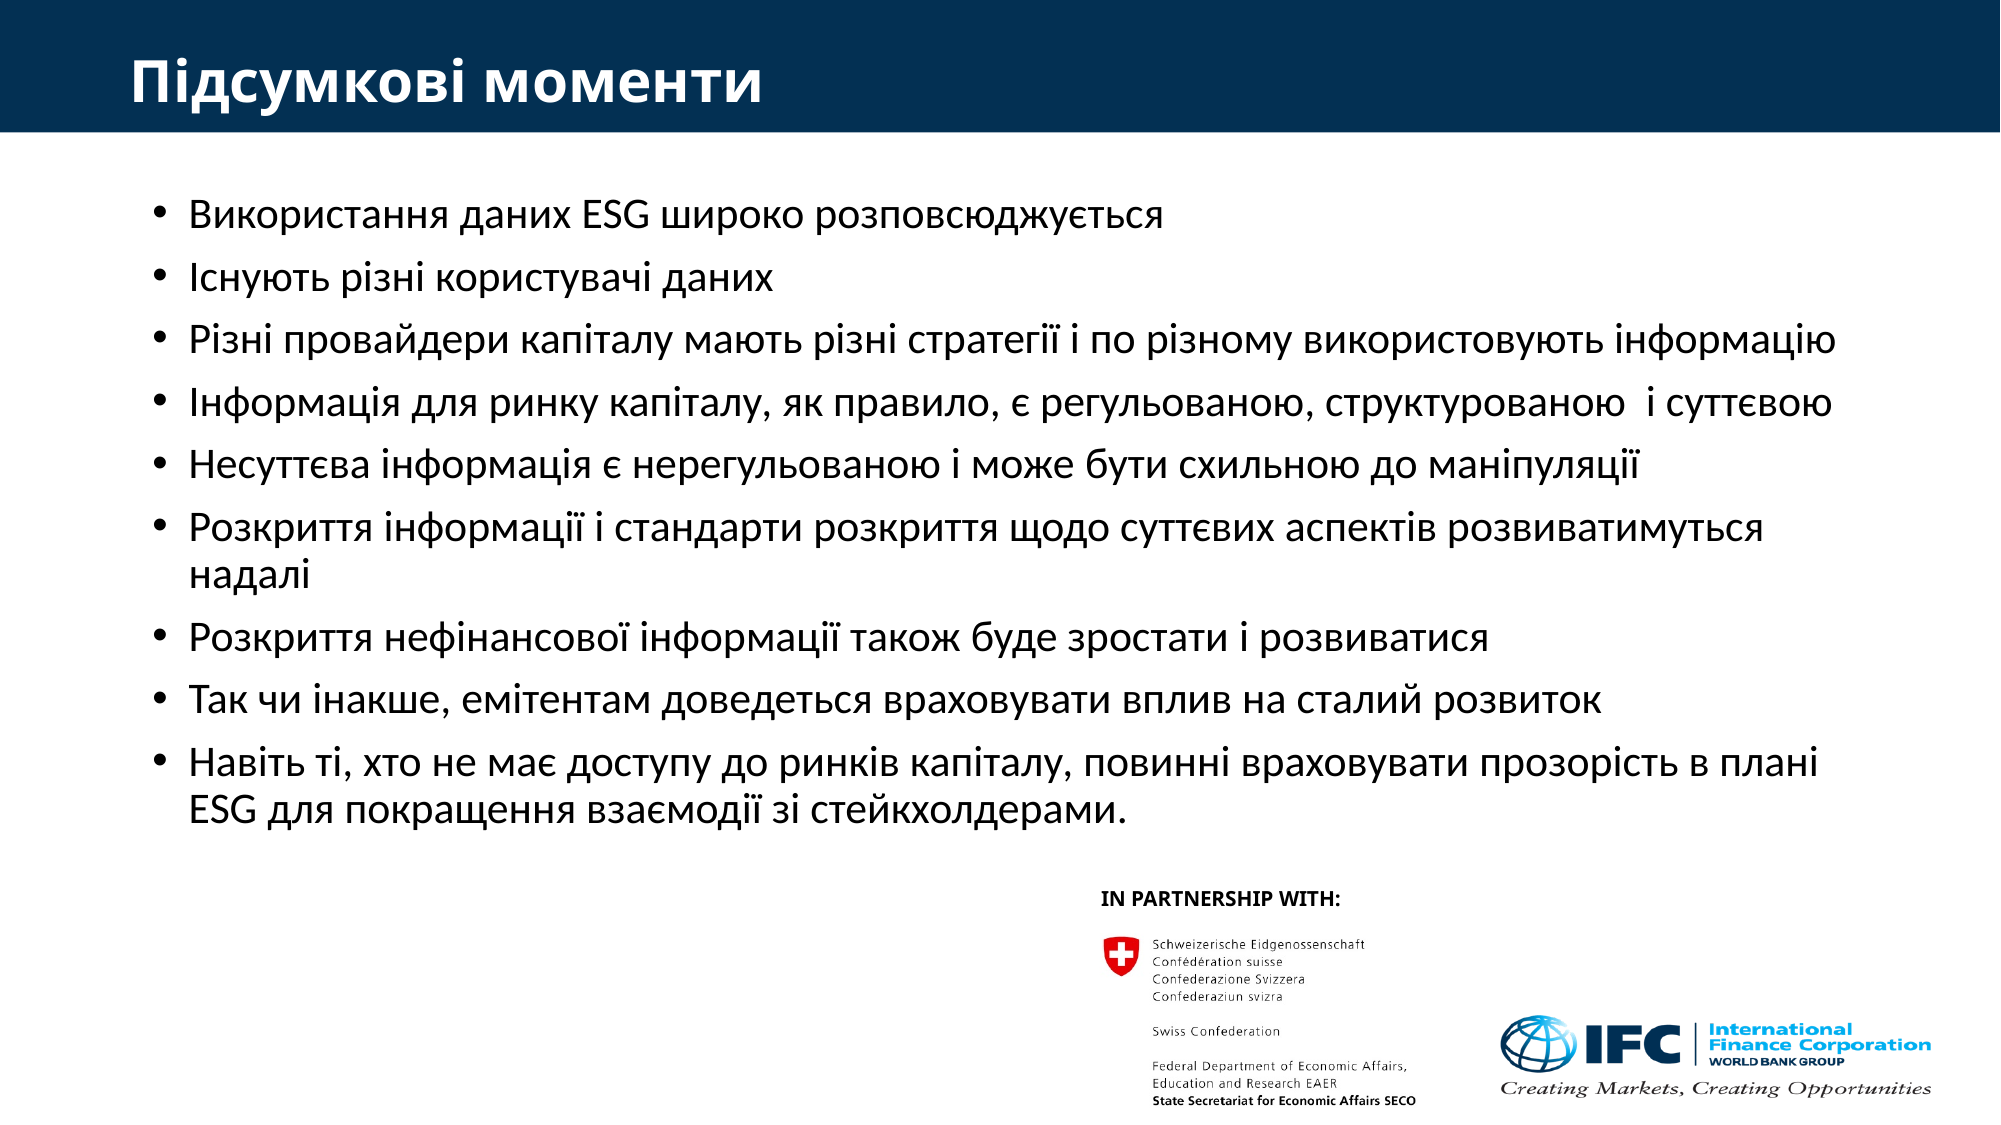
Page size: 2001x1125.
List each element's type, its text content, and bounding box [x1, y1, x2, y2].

list Використання даних ESG широко розповсюджується Існують різні користувачі даних Різні провайдери капіталу мають різні стратегії і по різному використовують інформацію Інформація для ринку капіталу, як правило, є регульованою, структурованою і суттєвою Несуттєва інформація є нерегульованою і може бути схильною до маніпуляції Розкриття інформації і стандарти розкриття щодо суттєвих аспектів розвиватимуться надалі Розкриття нефінансової інформації також буде зростати і розвиватися Так чи інакше, емітентам доведеться враховувати вплив на сталий розвиток Навіть ті, хто не має доступу до ринків капіталу, повинні враховувати прозорість в плані ESG для покращення взаємодії зі стейкхолдерами. [137, 183, 1863, 897]
picture [1585, 1015, 1931, 1098]
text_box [1086, 878, 1585, 1108]
title Підсумкові моменти [114, 49, 1890, 119]
